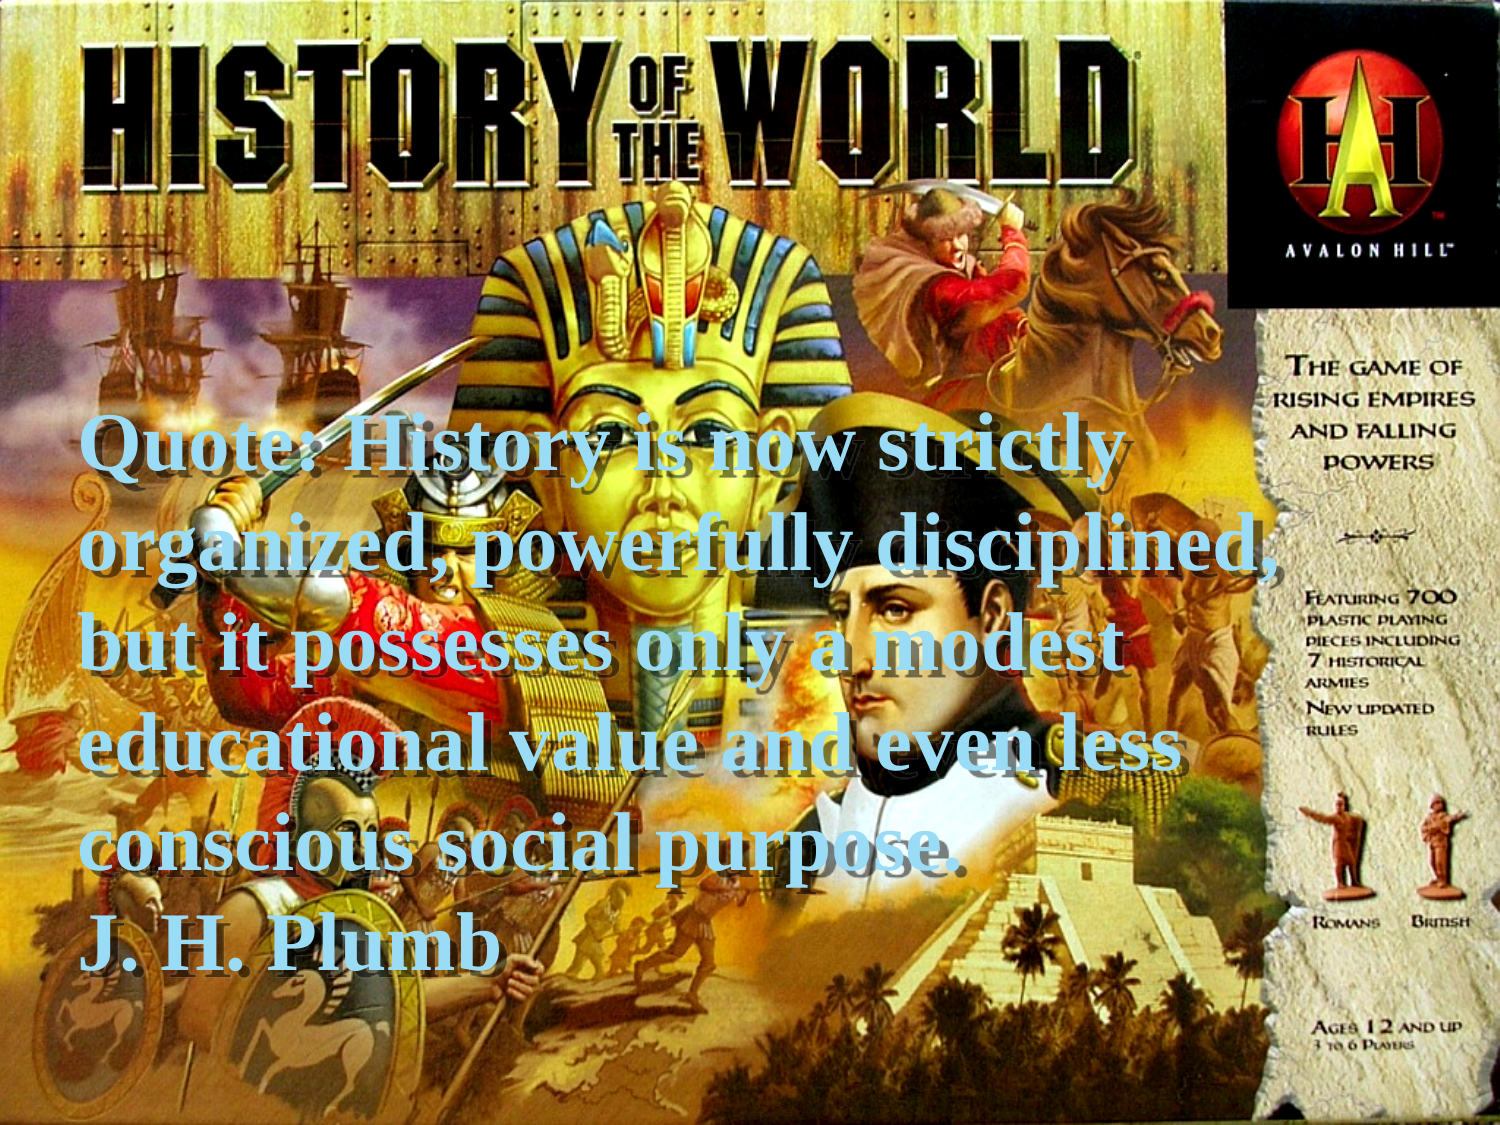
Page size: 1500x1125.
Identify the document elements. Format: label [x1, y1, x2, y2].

list [0, 0, 1500, 1125]
